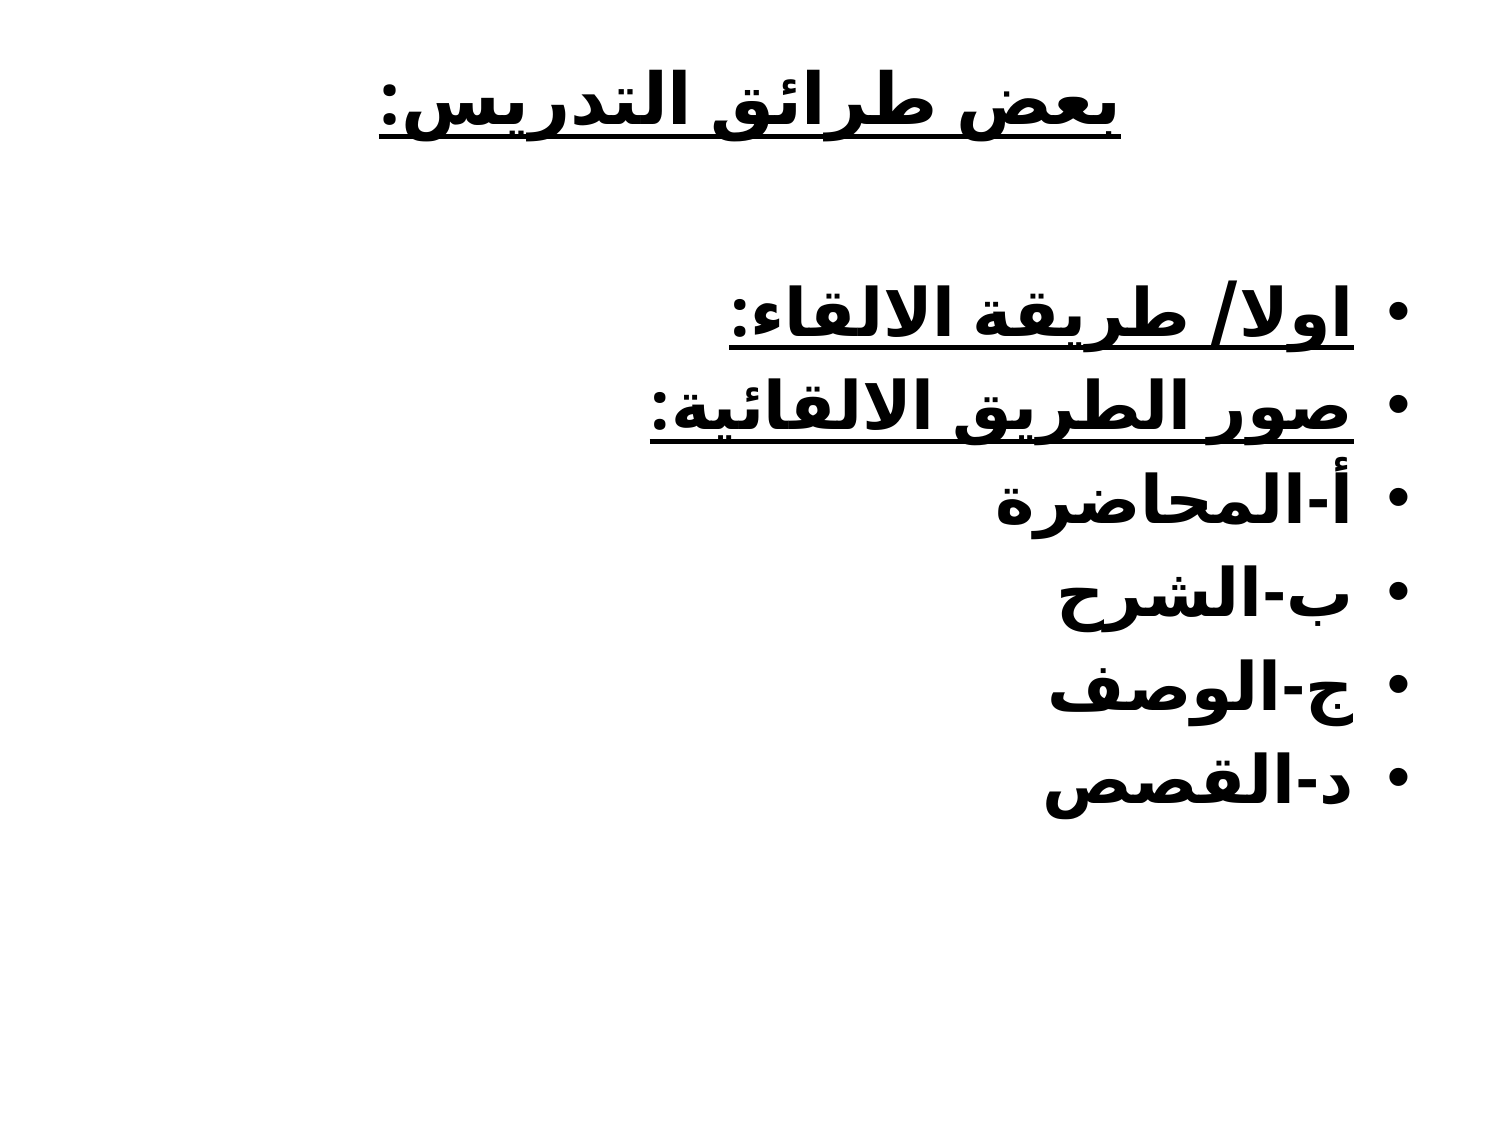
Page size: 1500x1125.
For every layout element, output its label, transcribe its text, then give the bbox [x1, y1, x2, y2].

list اولا/ طريقة الالقاء: صور الطريق الالقائية: أ-المحاضرة ب-الشرح ج-الوصف د-القصص [75, 262, 1425, 1005]
title بعض طرائق التدريس: [75, 45, 1425, 233]
